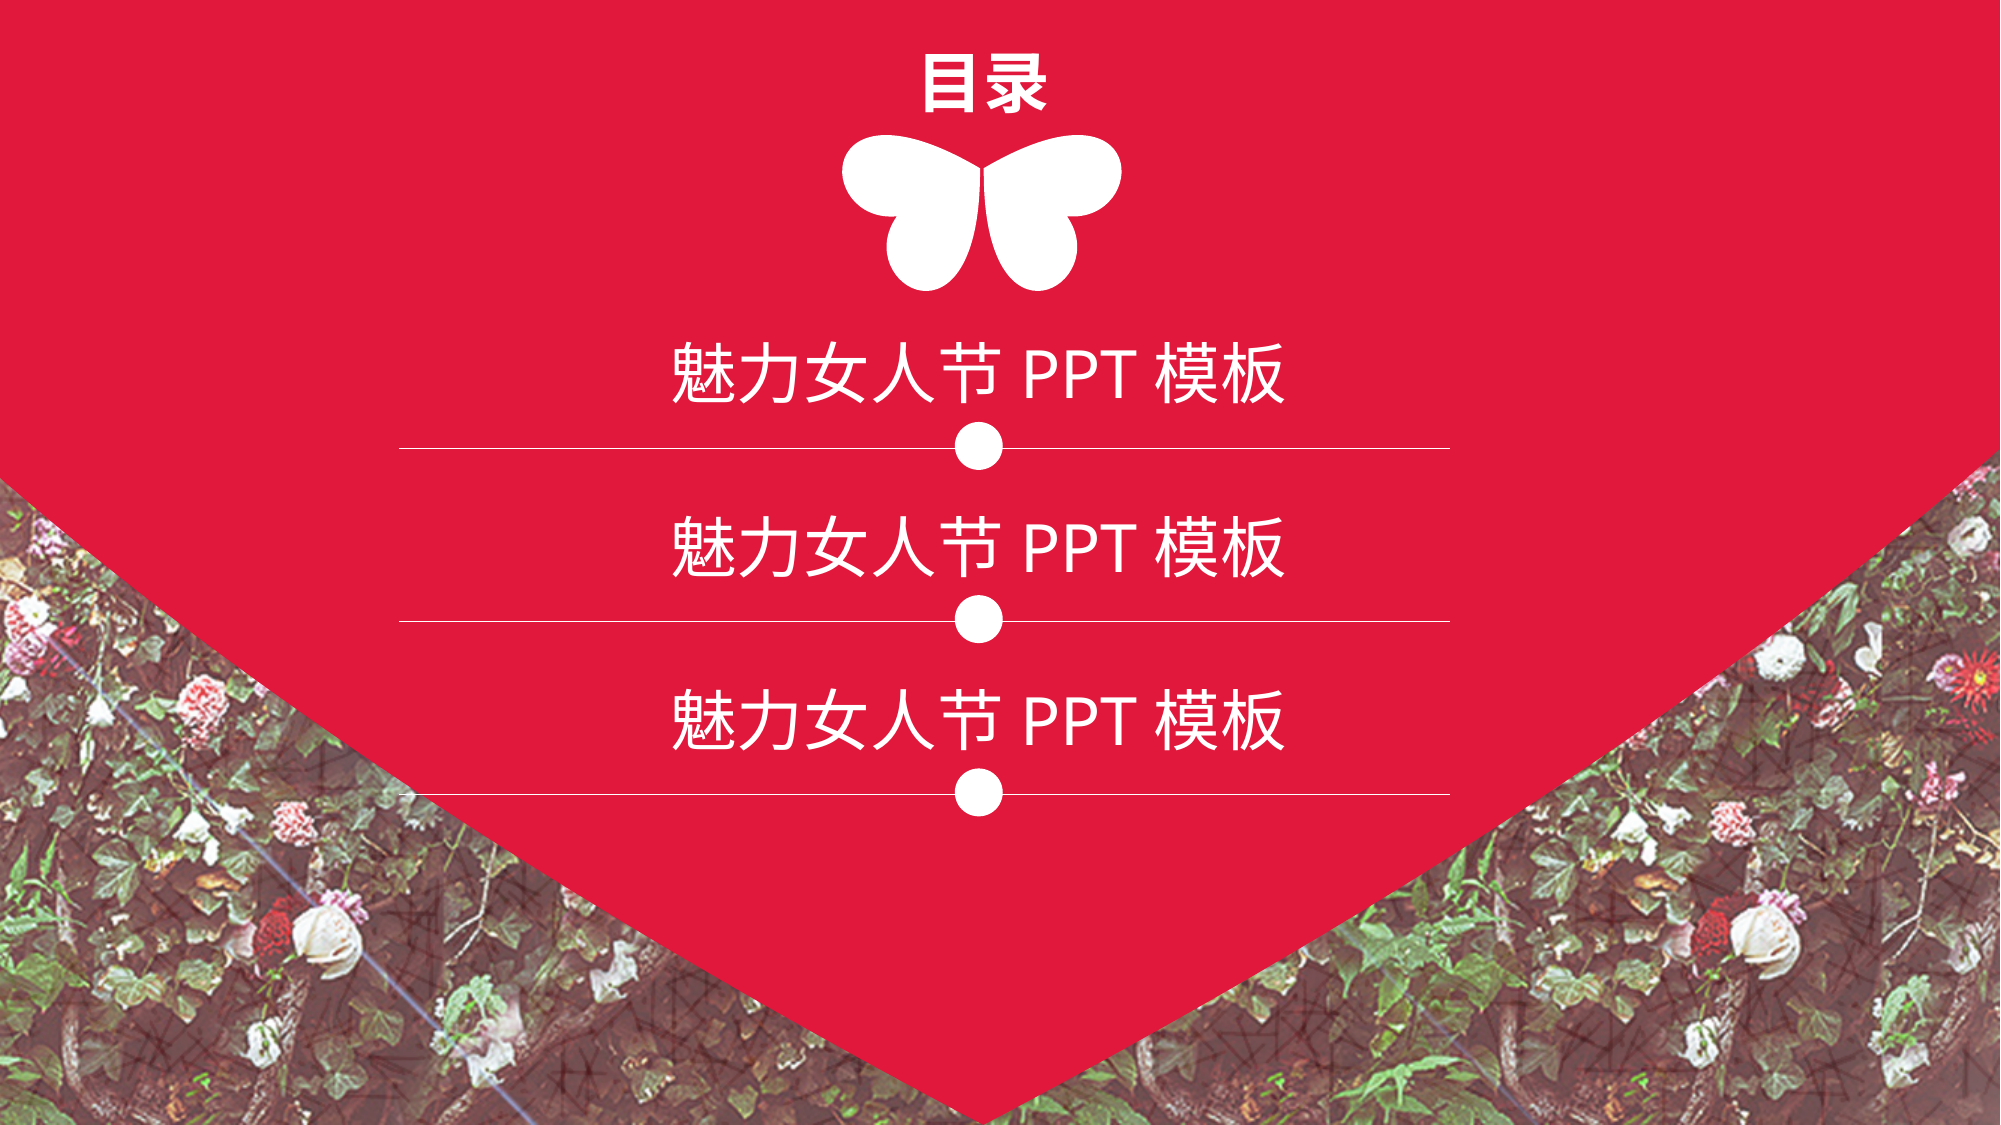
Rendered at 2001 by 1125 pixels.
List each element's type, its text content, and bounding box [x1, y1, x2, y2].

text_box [860, 117, 1104, 284]
text_box [0, 0, 2000, 1125]
text_box [953, 795, 1004, 818]
text_box [953, 449, 1004, 471]
text_box 目录 [901, 33, 1066, 117]
text_box 魅力女人节PPT模板 [655, 324, 1303, 420]
text_box 魅力女人节PPT模板 [655, 498, 1303, 593]
text_box [953, 767, 1004, 794]
text_box [953, 622, 1004, 645]
text_box 魅力女人节PPT模板 [655, 671, 1303, 766]
text_box [953, 420, 1004, 448]
picture [0, 481, 979, 1125]
text_box [953, 594, 1004, 621]
picture [988, 451, 2000, 1125]
